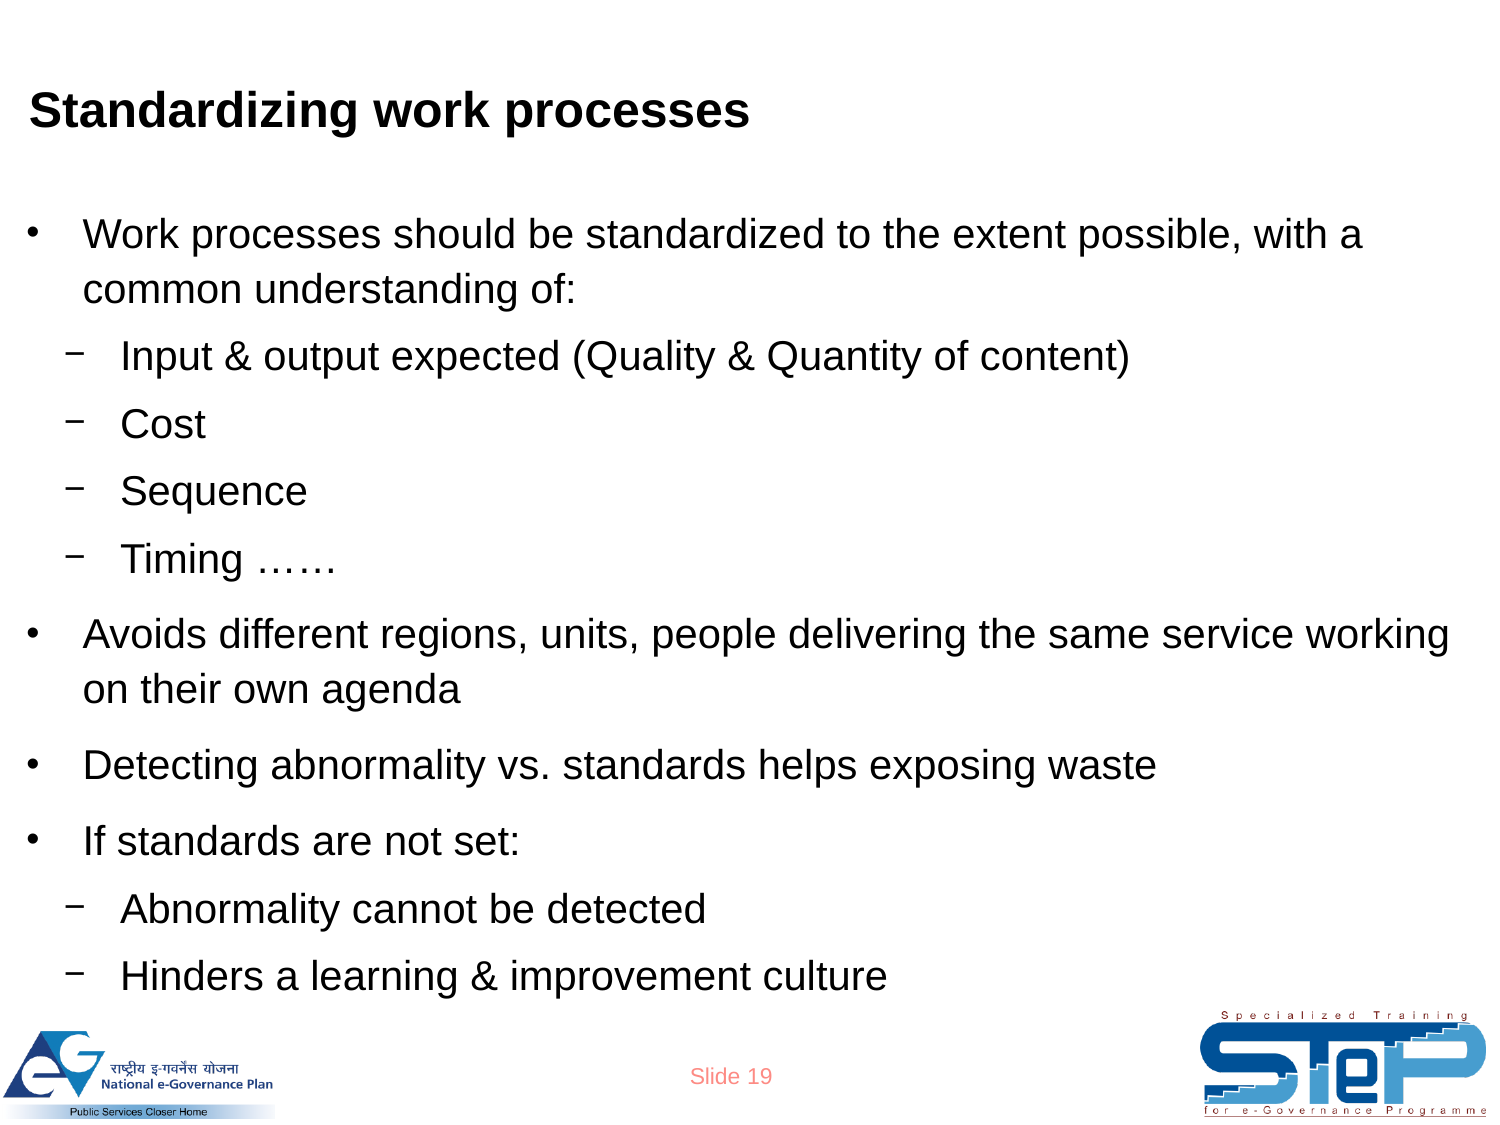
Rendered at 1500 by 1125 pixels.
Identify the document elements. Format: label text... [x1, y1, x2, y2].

picture [1200, 1011, 1486, 1117]
picture [2, 1031, 275, 1119]
title Standardizing work processes [28, 77, 1474, 201]
list Work processes should be standardized to the extent possible, with a common understanding of: Input & output expected (Quality & Quantity of content) Cost Sequence Timing …… Avoids different regions, units, people delivering the same service working on their own agenda Detecting abnormality vs. standards helps exposing waste If standards are not set: Abnormality cannot be detected Hinders a learning & improvement culture [26, 201, 1474, 1015]
